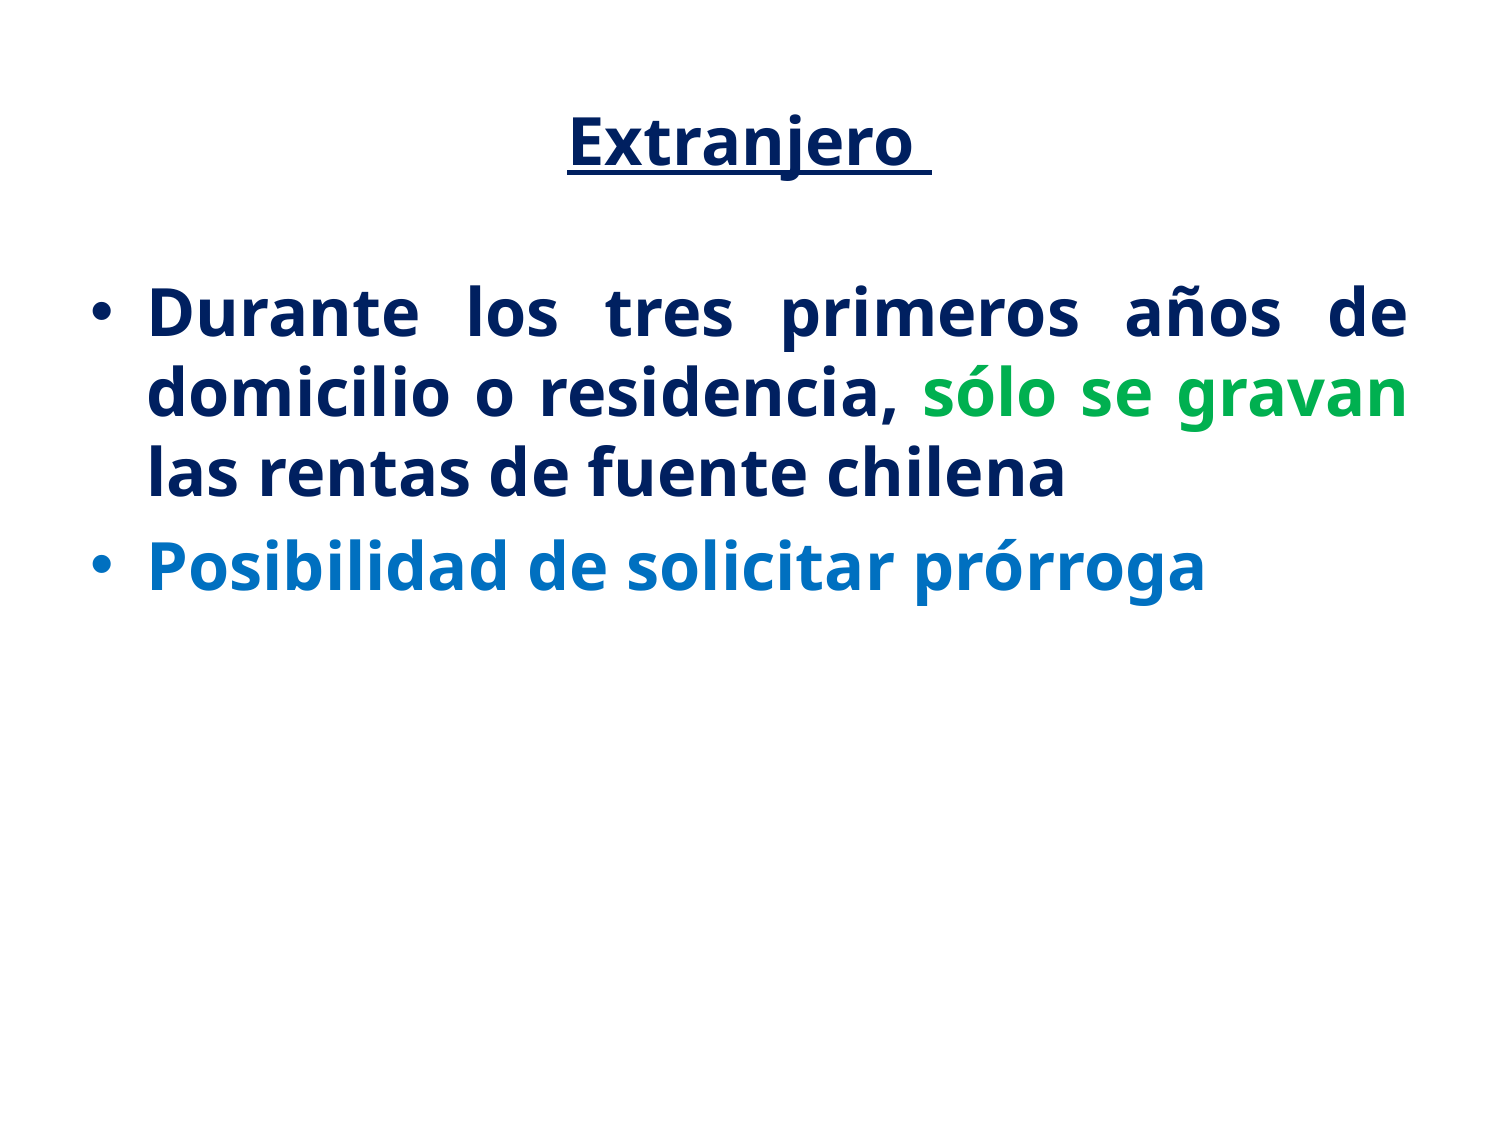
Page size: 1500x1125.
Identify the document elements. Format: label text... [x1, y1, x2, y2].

title Extranjero [74, 44, 1426, 233]
list Durante los tres primeros años de domicilio o residencia, sólo se gravan las rentas de fuente chilena Posibilidad de solicitar prórroga [74, 262, 1426, 1006]
